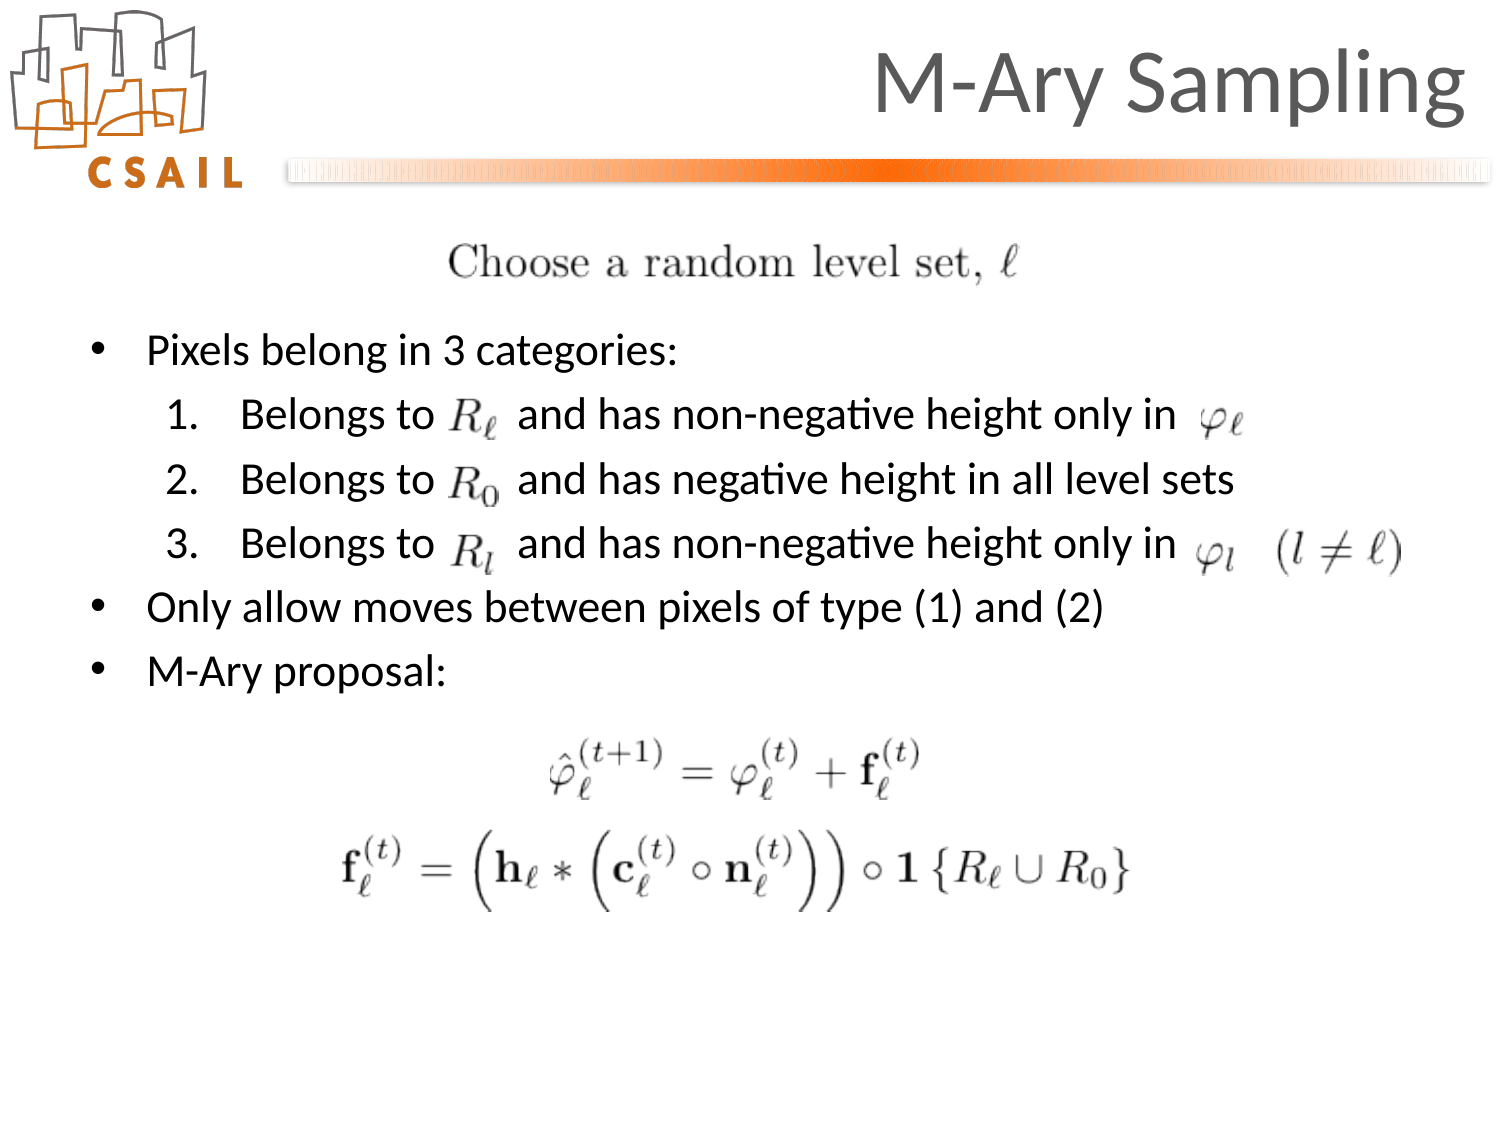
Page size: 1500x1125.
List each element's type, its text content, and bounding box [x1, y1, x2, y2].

picture [448, 465, 499, 508]
picture [1201, 406, 1246, 440]
picture [342, 828, 1131, 912]
title M-Ary Sampling [208, 4, 1483, 147]
list Pixels belong in 3 categories: Belongs to and has non-negative height only in Belongs to and has negative height in all level sets Belongs to and has non-negative height only in Only allow moves between pixels of type (1) and (2) M-Ary proposal: [75, 312, 1425, 1093]
picture [549, 735, 922, 801]
picture [1277, 528, 1401, 577]
picture [448, 397, 499, 440]
picture [449, 532, 495, 575]
picture [10, 10, 242, 188]
picture [448, 243, 1020, 288]
picture [1195, 541, 1236, 576]
